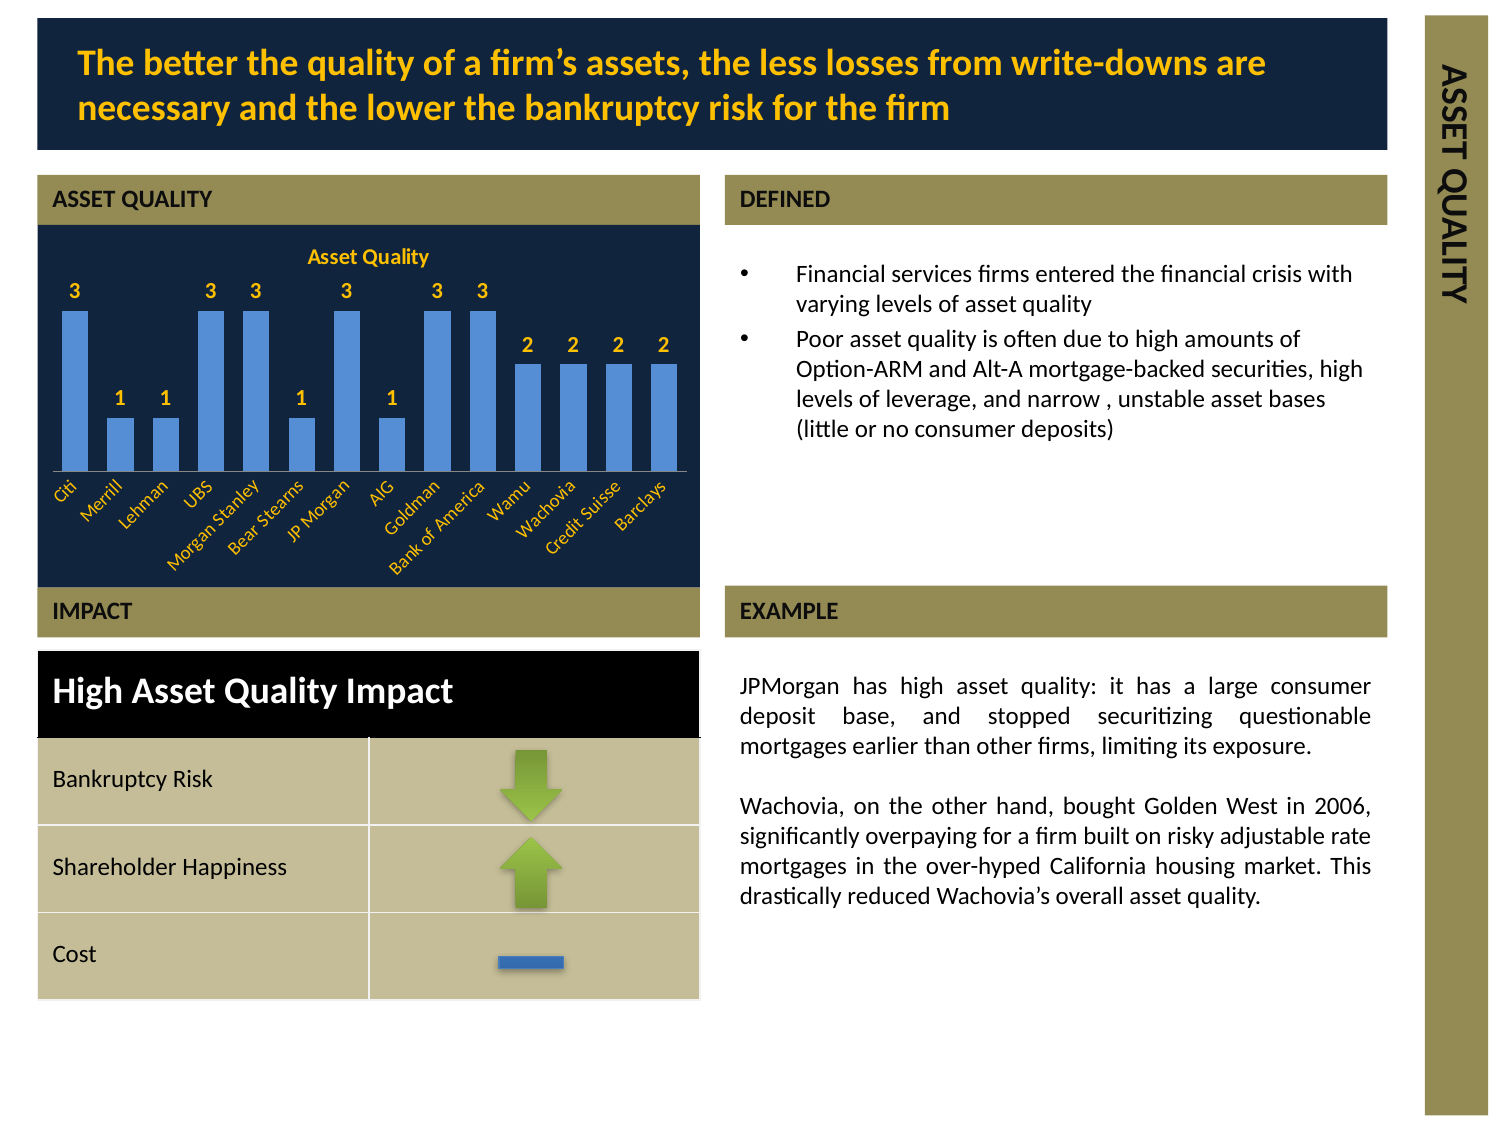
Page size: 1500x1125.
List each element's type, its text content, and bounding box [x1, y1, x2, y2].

text_box JPMorgan has high asset quality: it has a large consumer deposit base, and stopped securitizing questionable mortgages earlier than other firms, limiting its exposure. Wachovia, on the other hand, bought Golden West in 2006, significantly overpaying for a firm built on risky adjustable rate mortgages in the over-hyped California housing market. This drastically reduced Wachovia’s overall asset quality. [724, 662, 1388, 917]
table_cell Shareholder Happiness [38, 826, 368, 912]
table_cell Bankruptcy Risk [38, 738, 368, 824]
list Financial services firms entered the financial crisis with varying levels of asset quality Poor asset quality is often due to high amounts of Option-ARM and Alt-A mortgage-backed securities, high levels of leverage, and narrow , unstable asset bases (little or no consumer deposits) [724, 249, 1388, 576]
table_cell Cost [38, 913, 368, 999]
text_box IMPACT [37, 595, 700, 633]
table_header High Asset Quality Impact [38, 651, 699, 737]
table_cell [370, 913, 699, 999]
text_box [499, 749, 563, 821]
text_box The better the quality of a firm’s assets, the less losses from write-downs are necessary and the lower the bankruptcy risk for the firm [62, 30, 1363, 136]
text_box DEFINED [724, 174, 1388, 220]
table_cell [370, 826, 699, 912]
text_box ASSET QUALITY [1427, 49, 1488, 713]
text_box ASSET QUALITY [37, 174, 700, 220]
table_cell [370, 738, 699, 824]
text_box [499, 837, 563, 909]
chart [37, 224, 701, 588]
text_box EXAMPLE [724, 587, 1388, 633]
text_box [498, 956, 564, 969]
